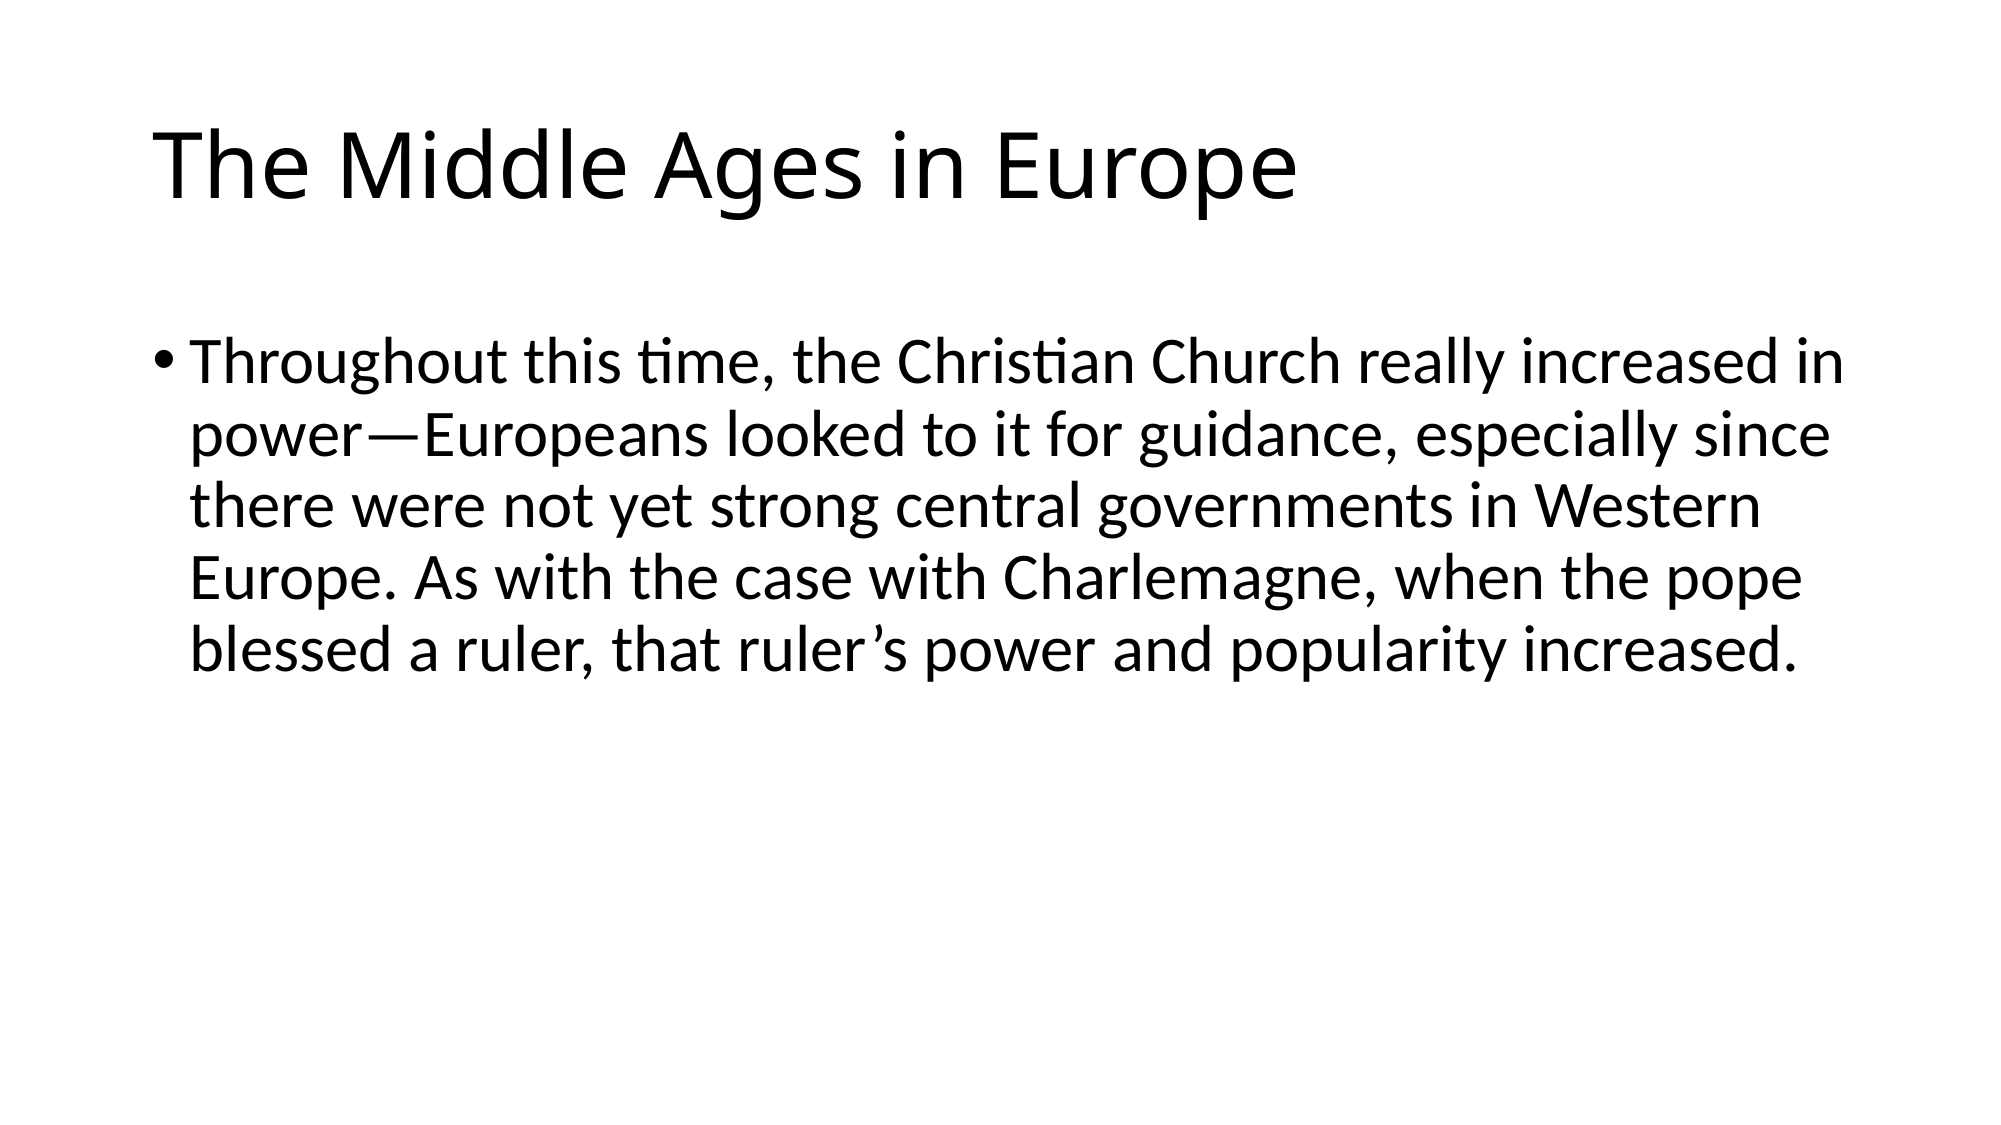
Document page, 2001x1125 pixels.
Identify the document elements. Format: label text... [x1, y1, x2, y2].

title The Middle Ages in Europe [137, 59, 1863, 278]
list Throughout this time, the Christian Church really increased in power—Europeans looked to it for guidance, especially since there were not yet strong central governments in Western Europe. As with the case with Charlemagne, when the pope blessed a ruler, that ruler’s power and popularity increased. [137, 319, 1863, 1014]
